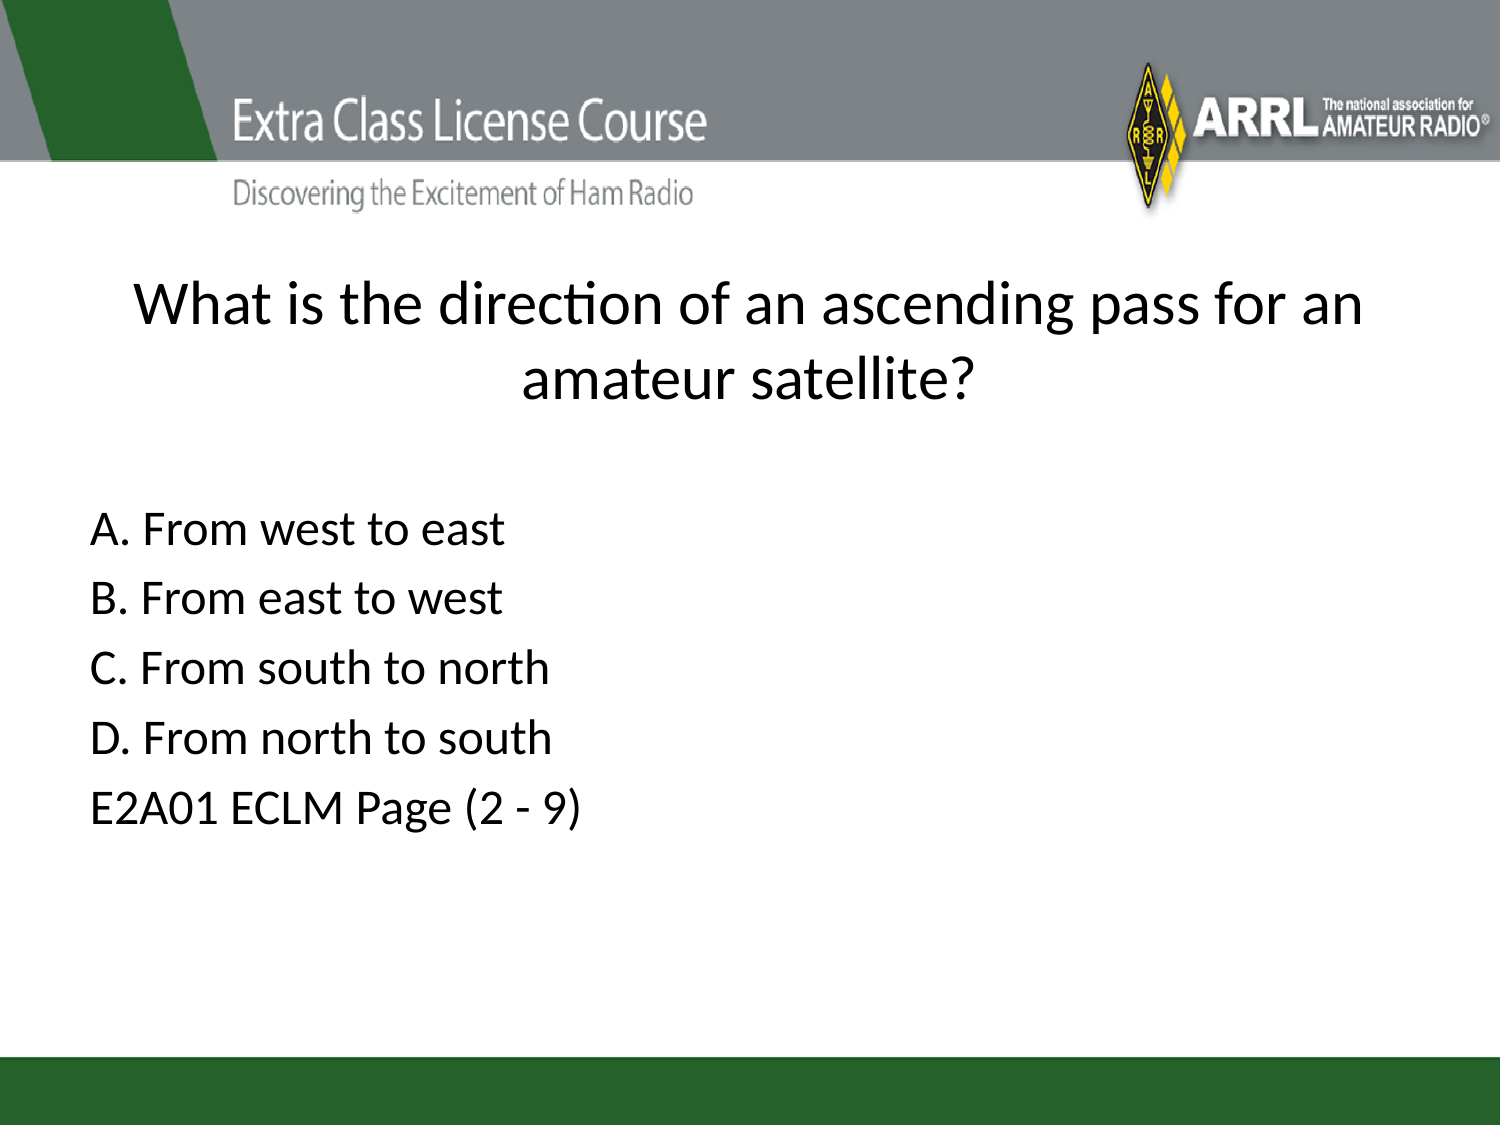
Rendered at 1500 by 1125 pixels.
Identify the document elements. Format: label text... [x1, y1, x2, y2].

list A. From west to east B. From east to west C. From south to north D. From north to south E2A01 ECLM Page (2 - 9) [75, 487, 1425, 1005]
title What is the direction of an ascending pass for an amateur satellite? [75, 254, 1425, 435]
picture [0, 0, 1500, 1125]
